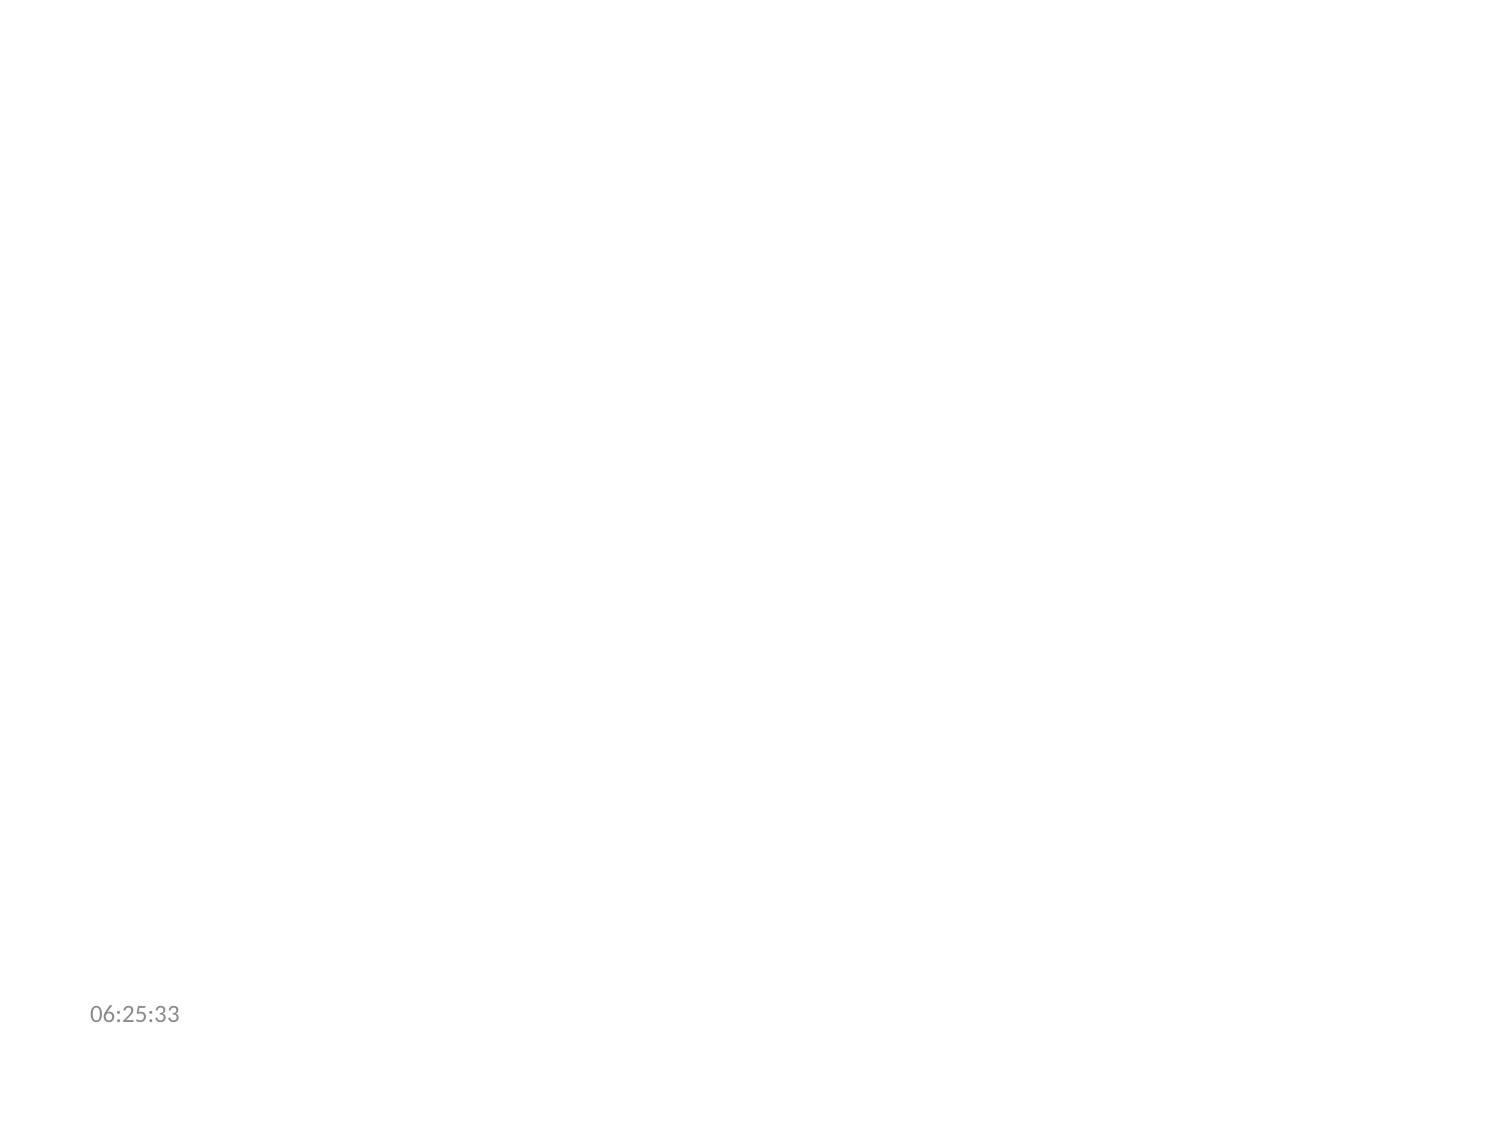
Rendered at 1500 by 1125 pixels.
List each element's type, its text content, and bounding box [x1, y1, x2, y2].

text_box 15:35:09 [75, 982, 425, 1043]
